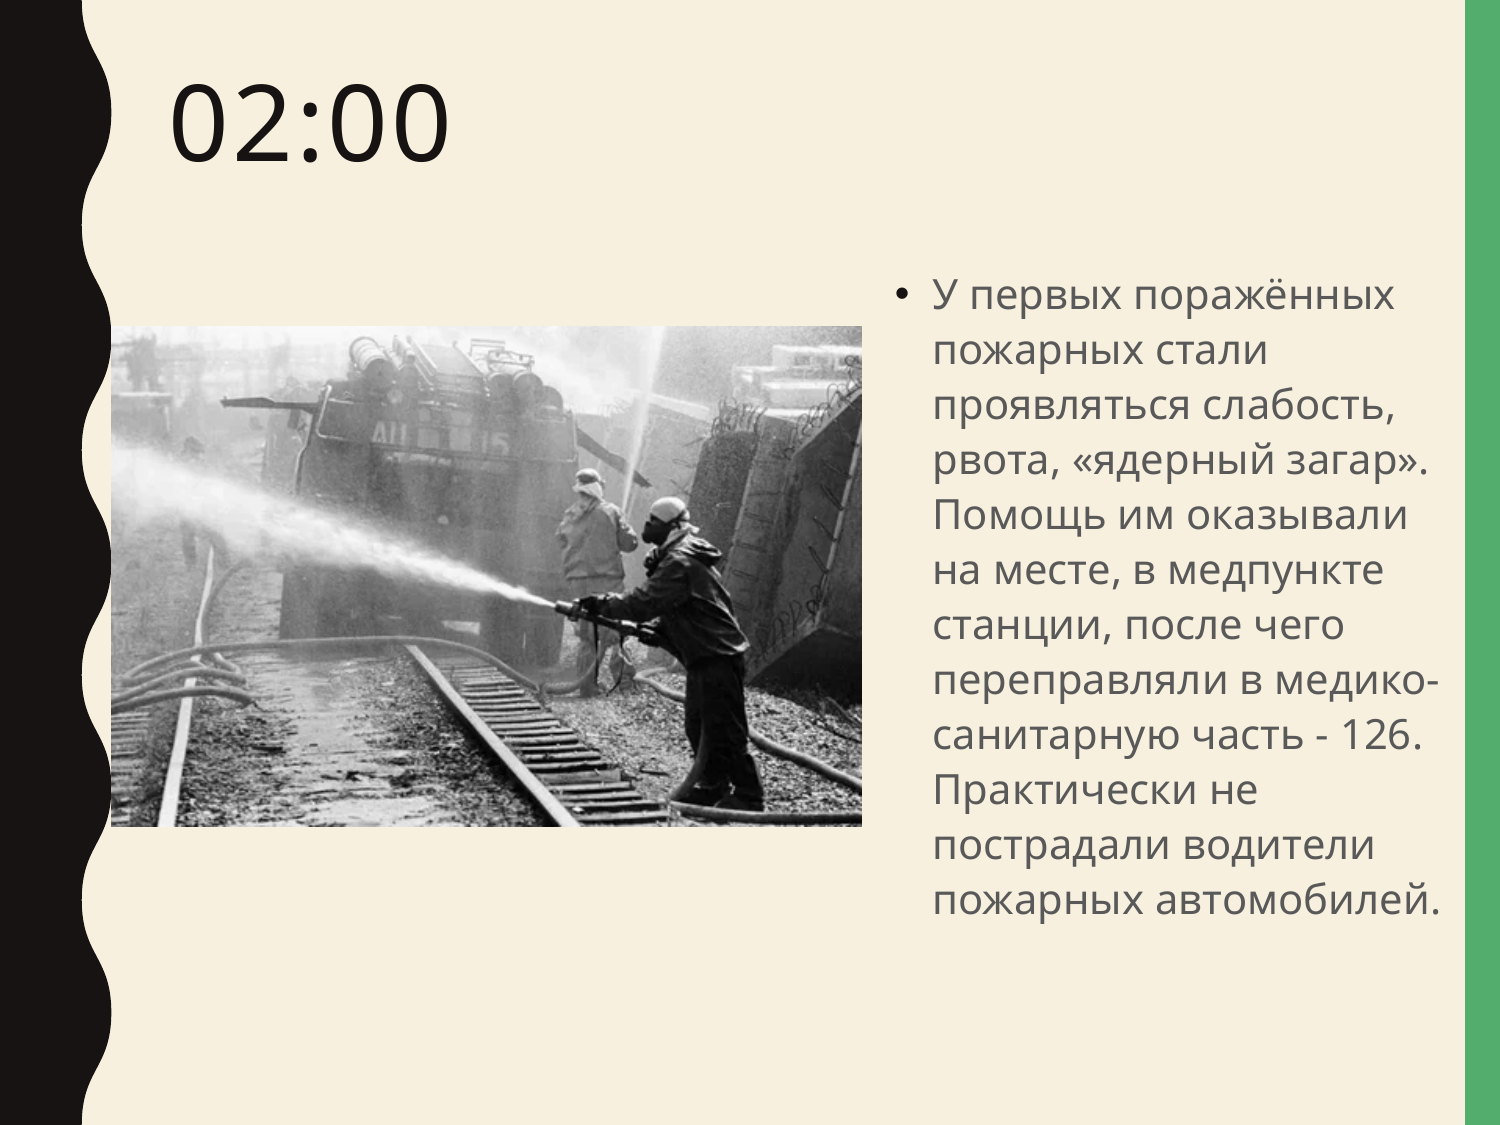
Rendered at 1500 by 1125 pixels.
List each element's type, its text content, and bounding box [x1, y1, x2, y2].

list У первых поражённых пожарных стали проявляться слабость, рвота, «ядерный загар». Помощь им оказывали на месте, в медпункте станции, после чего переправляли в медико-санитарную часть - 126. Практически не пострадали водители пожарных автомобилей. [879, 255, 1478, 1125]
title 02:00 [154, 62, 502, 308]
picture [111, 326, 862, 827]
